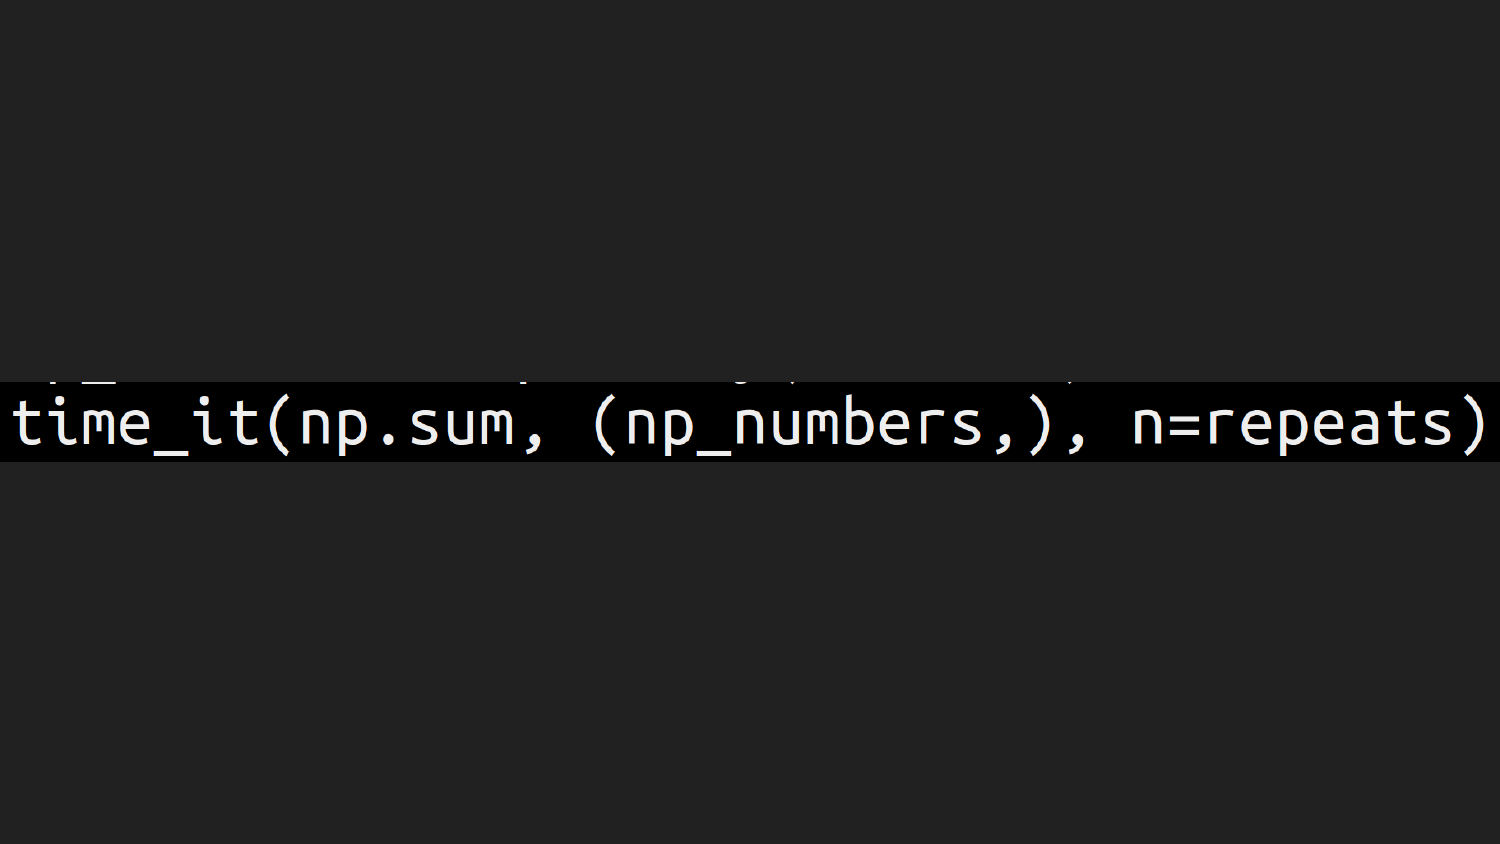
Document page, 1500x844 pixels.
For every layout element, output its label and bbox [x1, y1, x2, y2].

picture [0, 382, 1500, 462]
